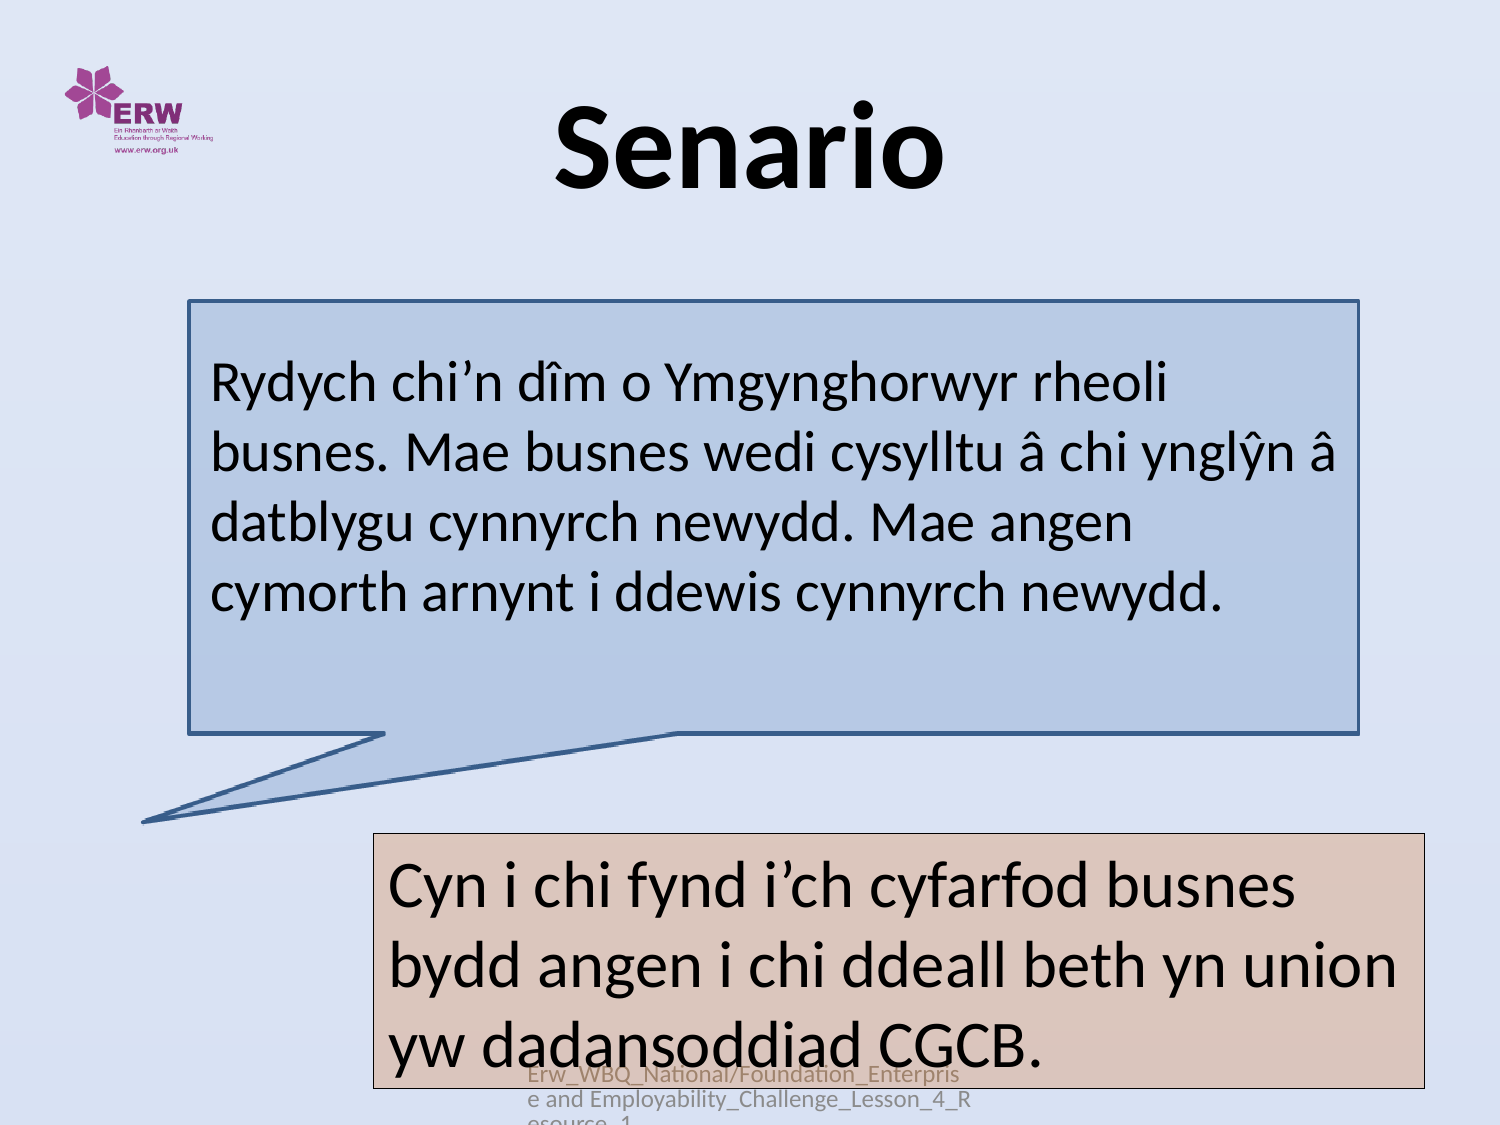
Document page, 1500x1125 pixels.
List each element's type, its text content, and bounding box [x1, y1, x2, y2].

picture [64, 66, 75, 155]
footer Erw_WBQ_National/Foundation_Enterprise and Employability_Challenge_Lesson_4_Resource_1 [512, 1042, 988, 1103]
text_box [140, 299, 1360, 826]
title Senario [75, 45, 1425, 233]
text_box Cyn i chi fynd i’ch cyfarfod busnes bydd angen i chi ddeall beth yn union yw dadansoddiad CGCB. [373, 833, 1425, 1089]
